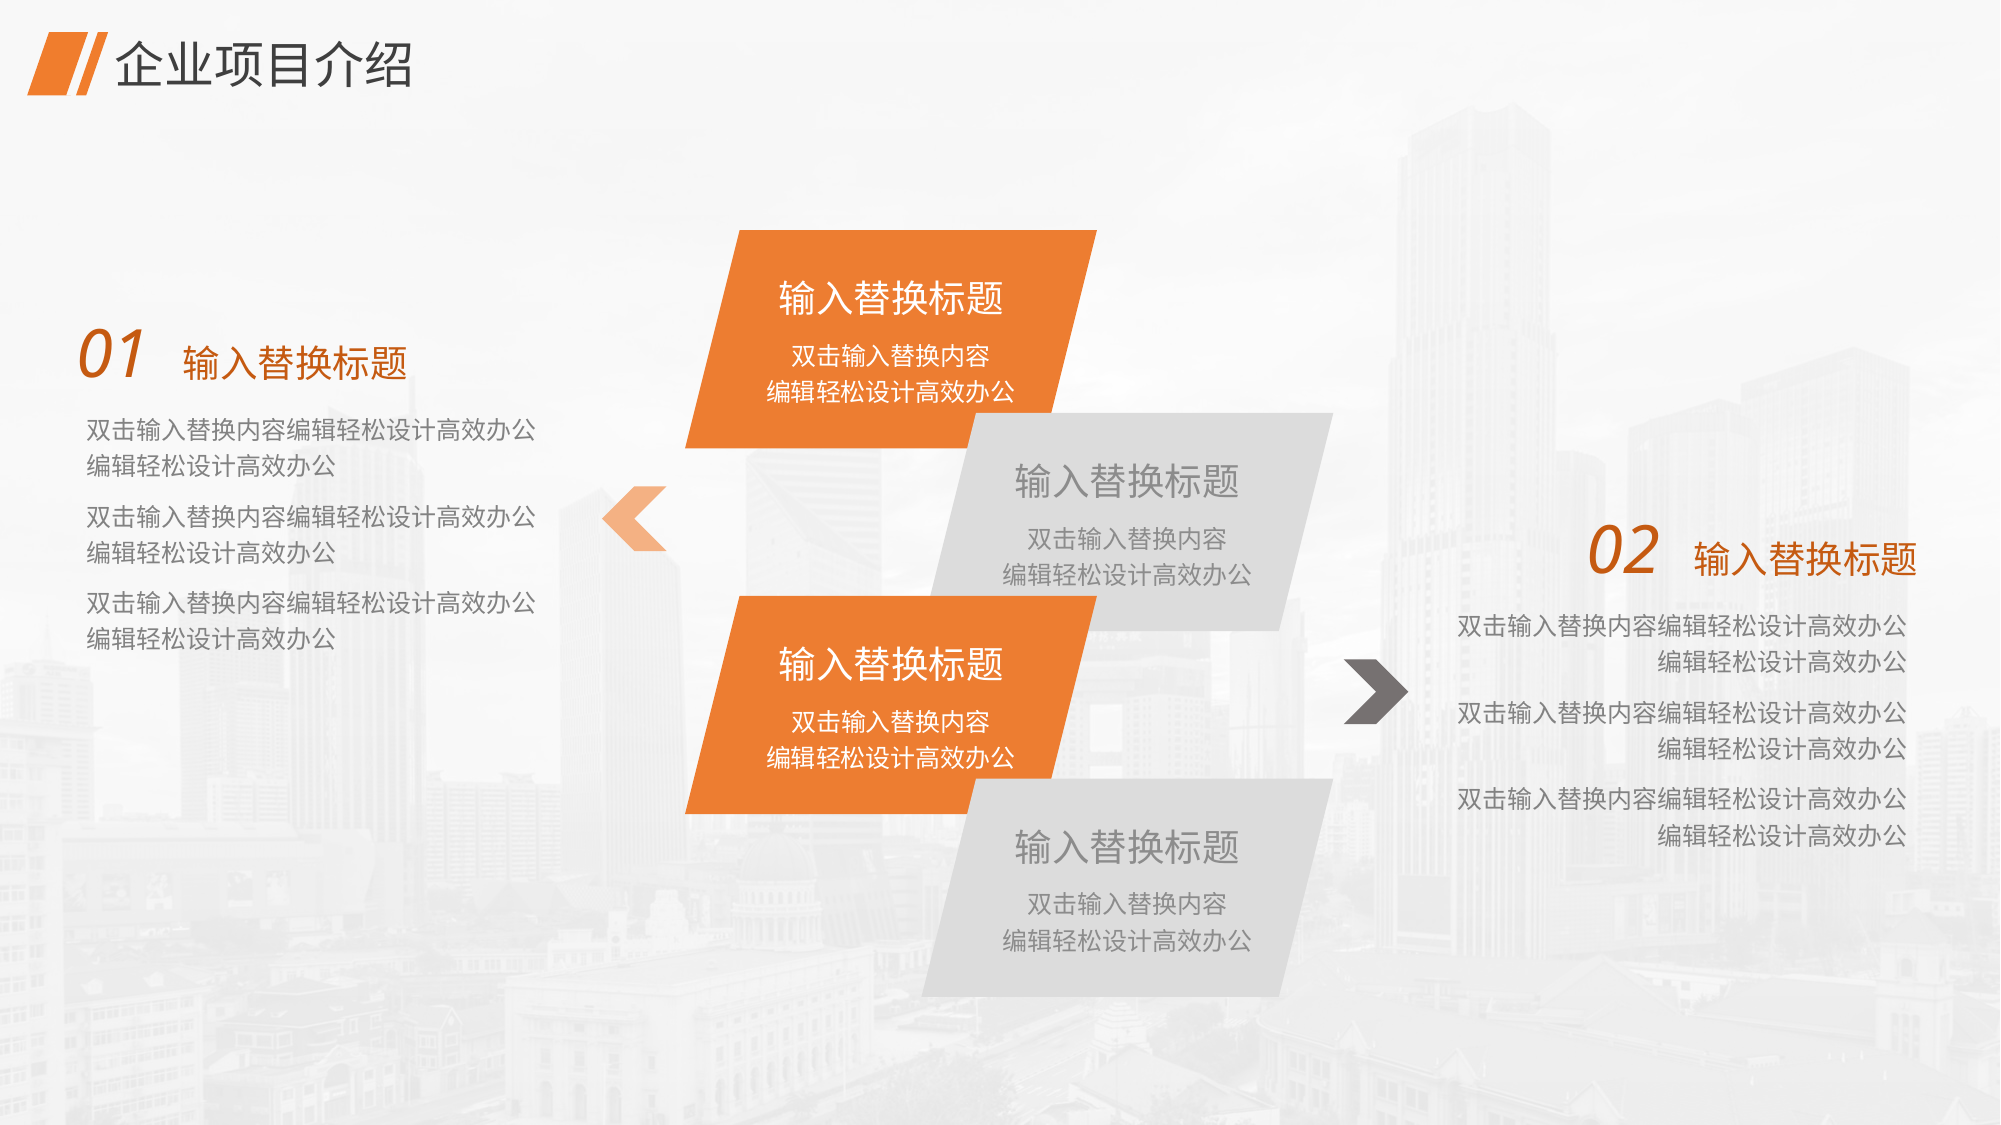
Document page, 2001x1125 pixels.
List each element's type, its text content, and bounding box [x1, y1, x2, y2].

title 企业项目介绍 [99, 25, 736, 102]
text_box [921, 412, 1334, 632]
text_box [619, 485, 670, 553]
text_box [71, 303, 619, 663]
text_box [1376, 499, 1923, 859]
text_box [685, 230, 1097, 449]
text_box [685, 595, 1097, 815]
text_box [921, 778, 1334, 997]
text_box [1341, 658, 1376, 726]
